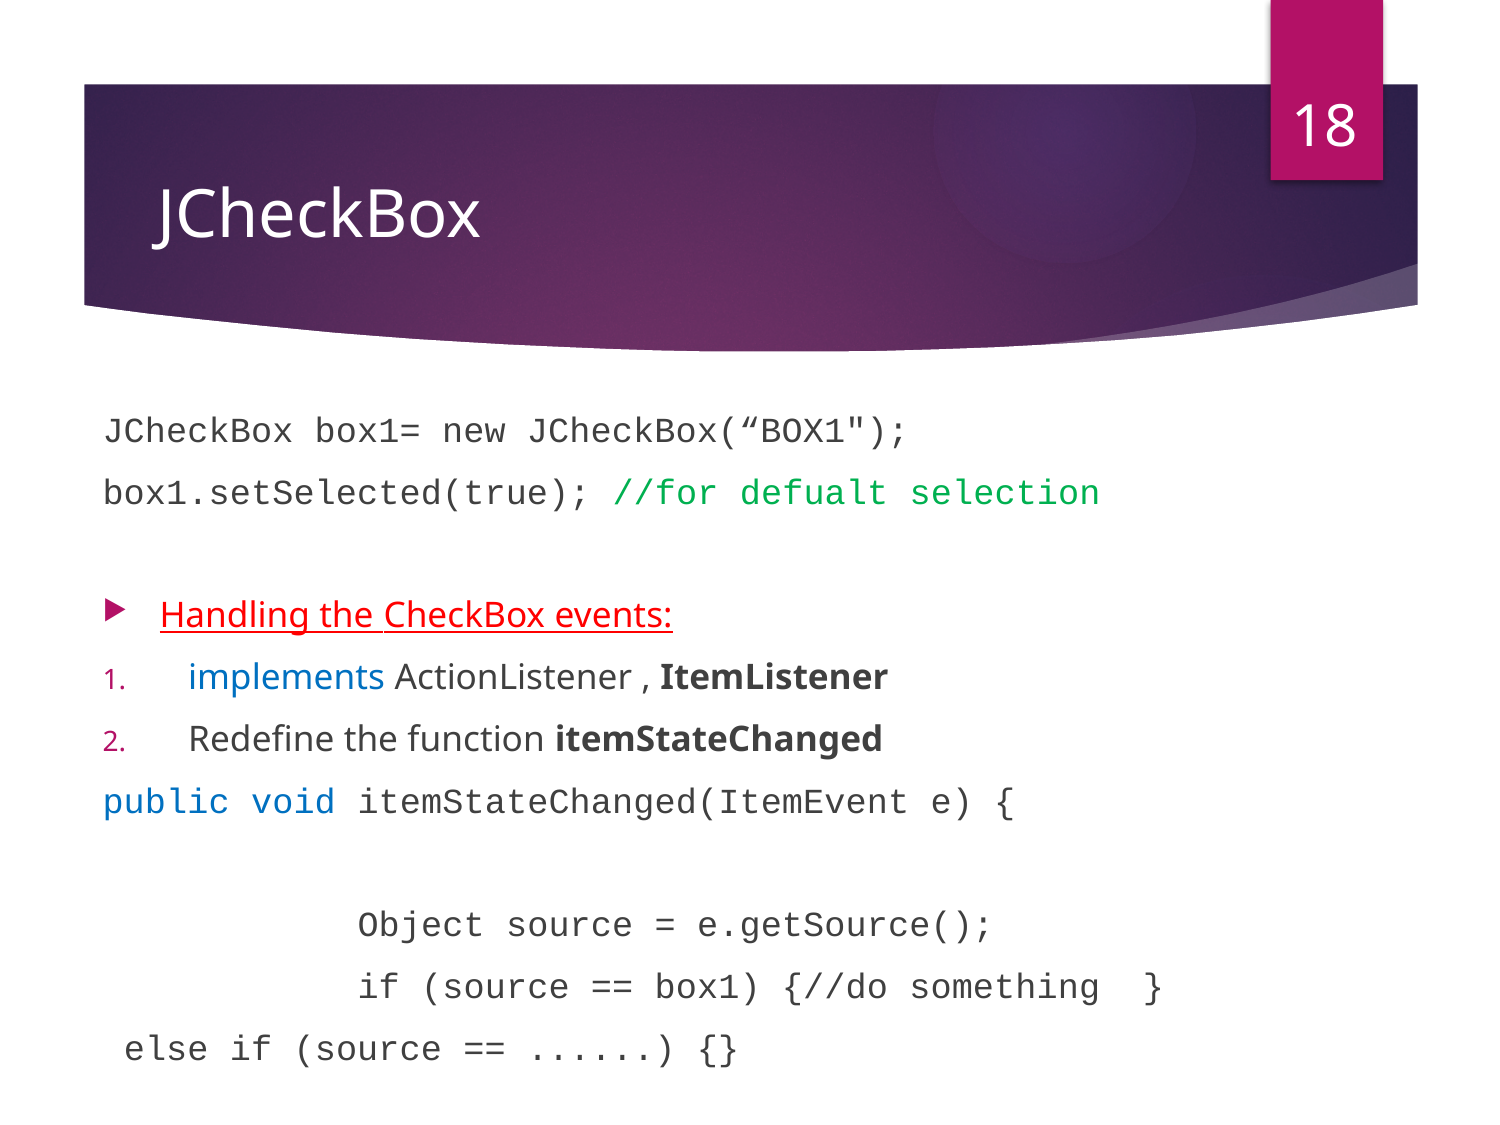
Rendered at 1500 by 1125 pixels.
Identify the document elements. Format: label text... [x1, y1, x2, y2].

title JCheckBox [142, 152, 1183, 269]
list JCheckBox box1= new JCheckBox(“BOX1"); box1.setSelected(true); //for defualt selection Handling the CheckBox events: implements ActionListener , ItemListener Redefine the function itemStateChanged public void itemStateChanged(ItemEvent e) { Object source = e.getSource(); if (source == box1) {//do something } else if (source == ......) {} [87, 399, 1450, 1075]
slide_number 18 [1259, 48, 1390, 175]
